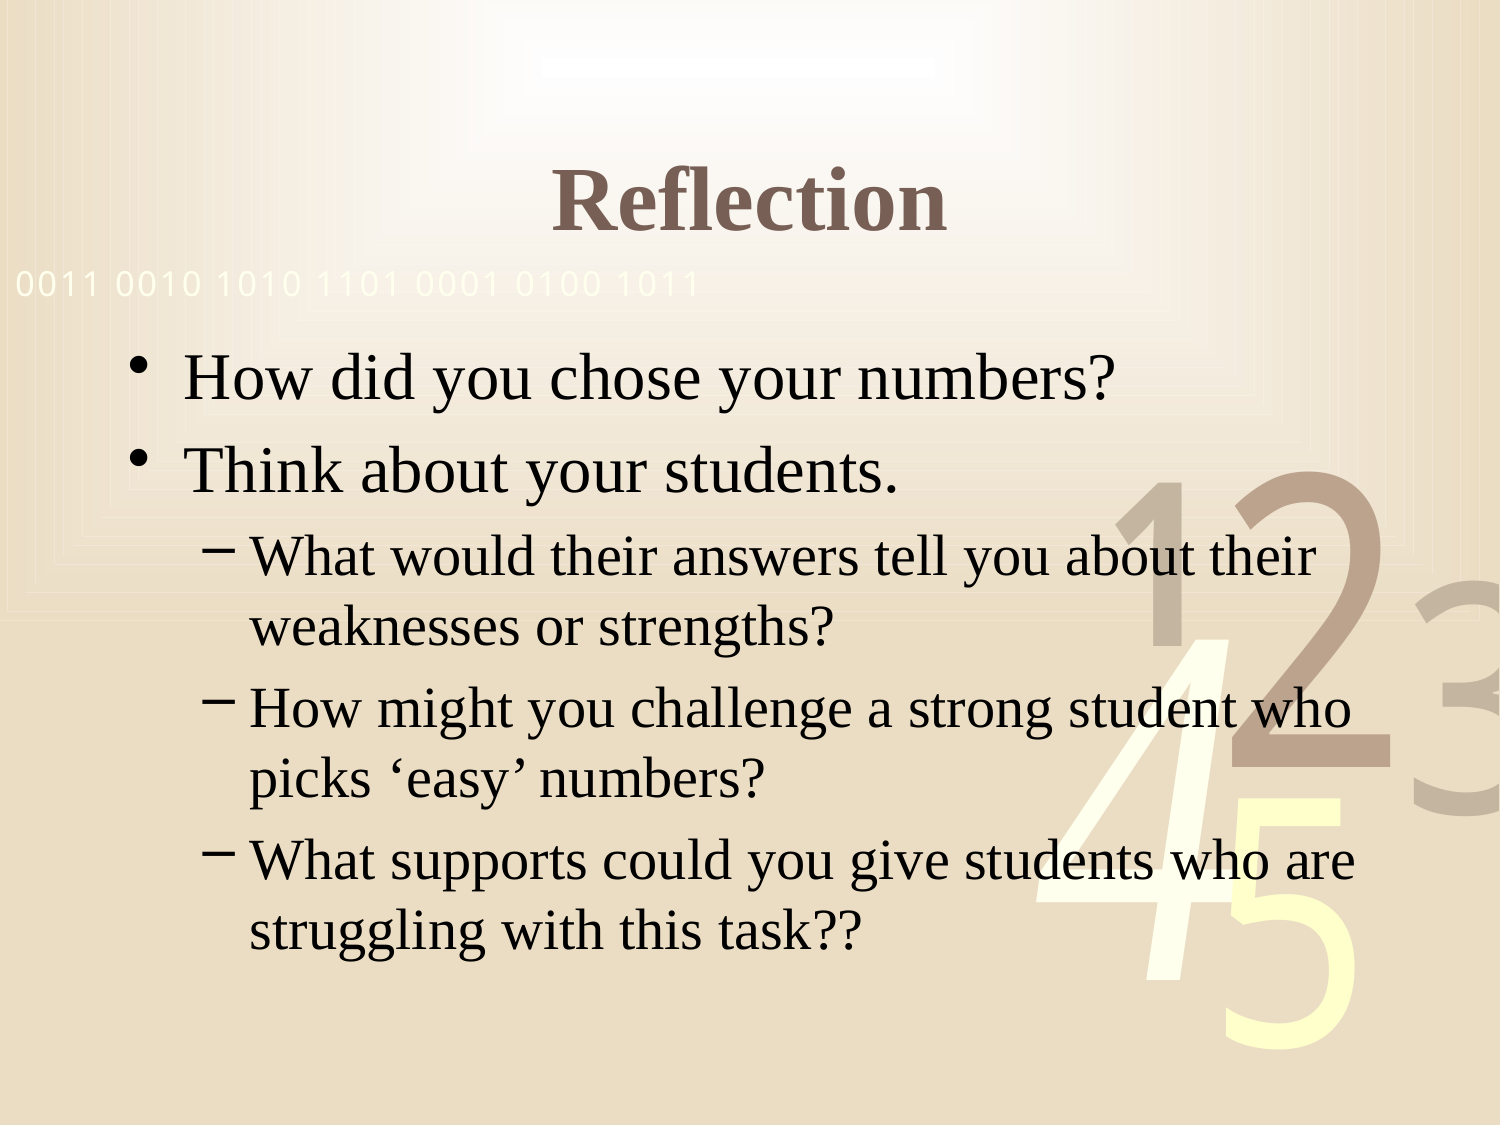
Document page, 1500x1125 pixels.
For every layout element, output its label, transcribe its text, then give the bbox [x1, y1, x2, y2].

list How did you chose your numbers? Think about your students. What would their answers tell you about their weaknesses or strengths? How might you challenge a strong student who picks ‘easy’ numbers? What supports could you give students who are struggling with this task?? [112, 324, 1388, 1001]
title Reflection [112, 99, 1388, 288]
